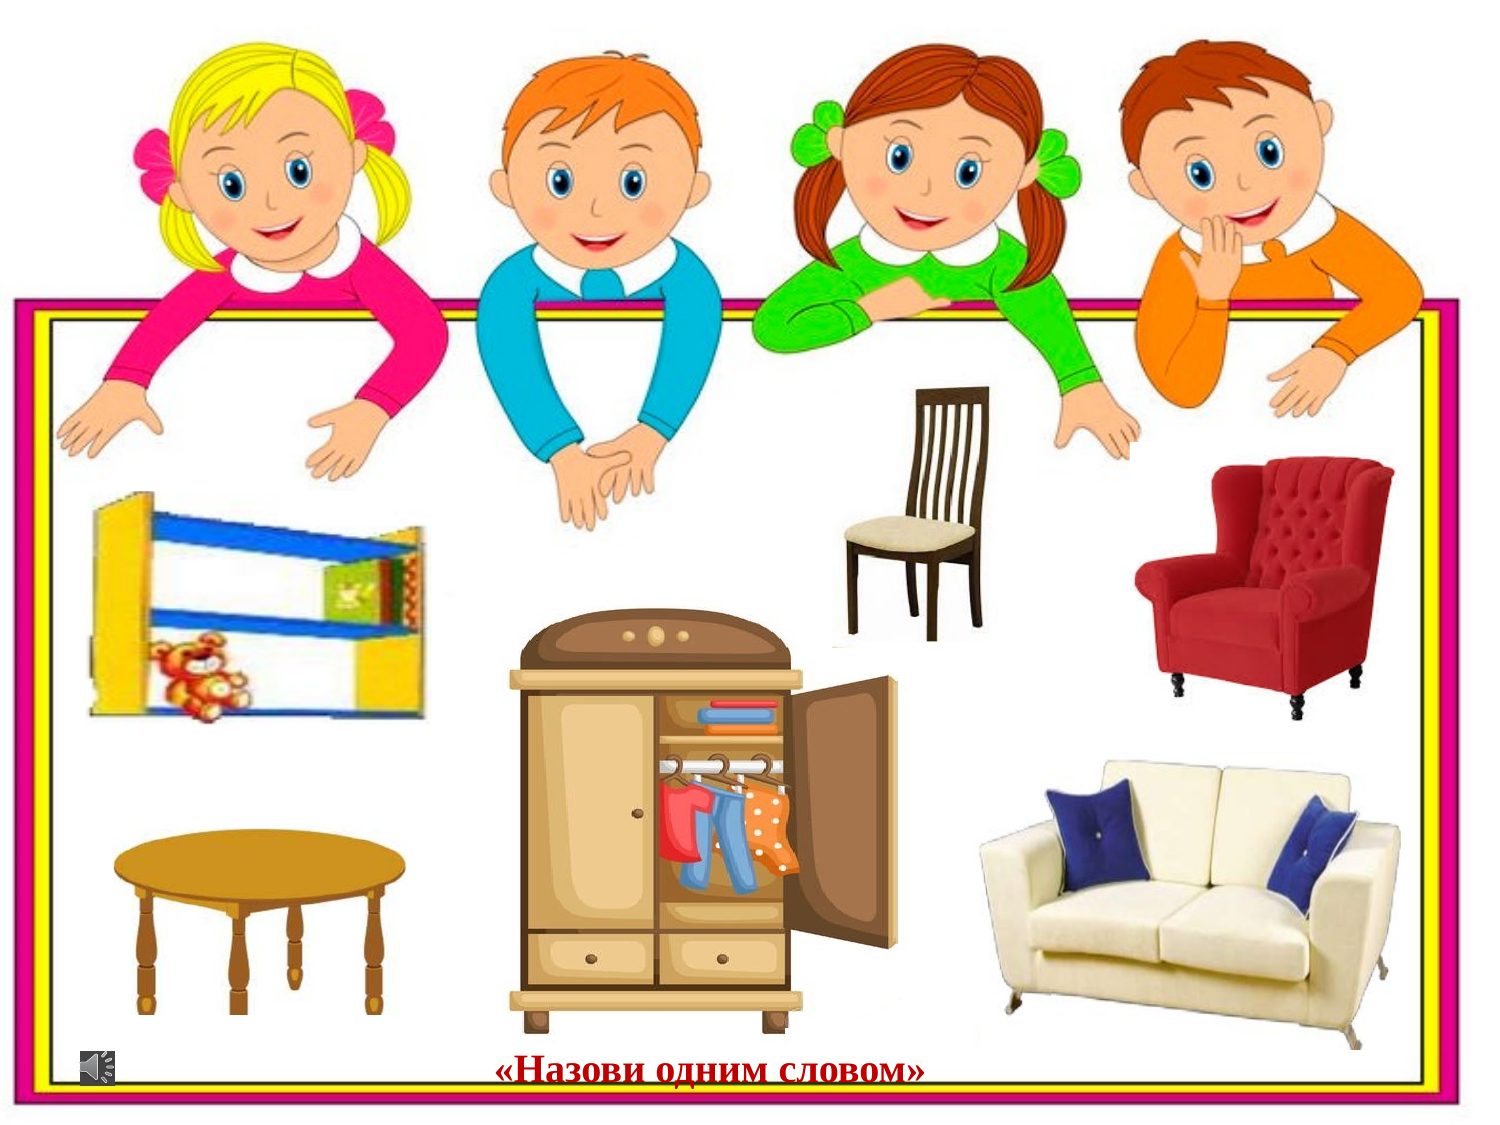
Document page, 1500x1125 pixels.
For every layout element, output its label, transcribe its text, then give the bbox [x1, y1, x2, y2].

picture [0, 0, 1500, 1125]
title «Назови одним словом» [355, 1035, 1065, 1099]
